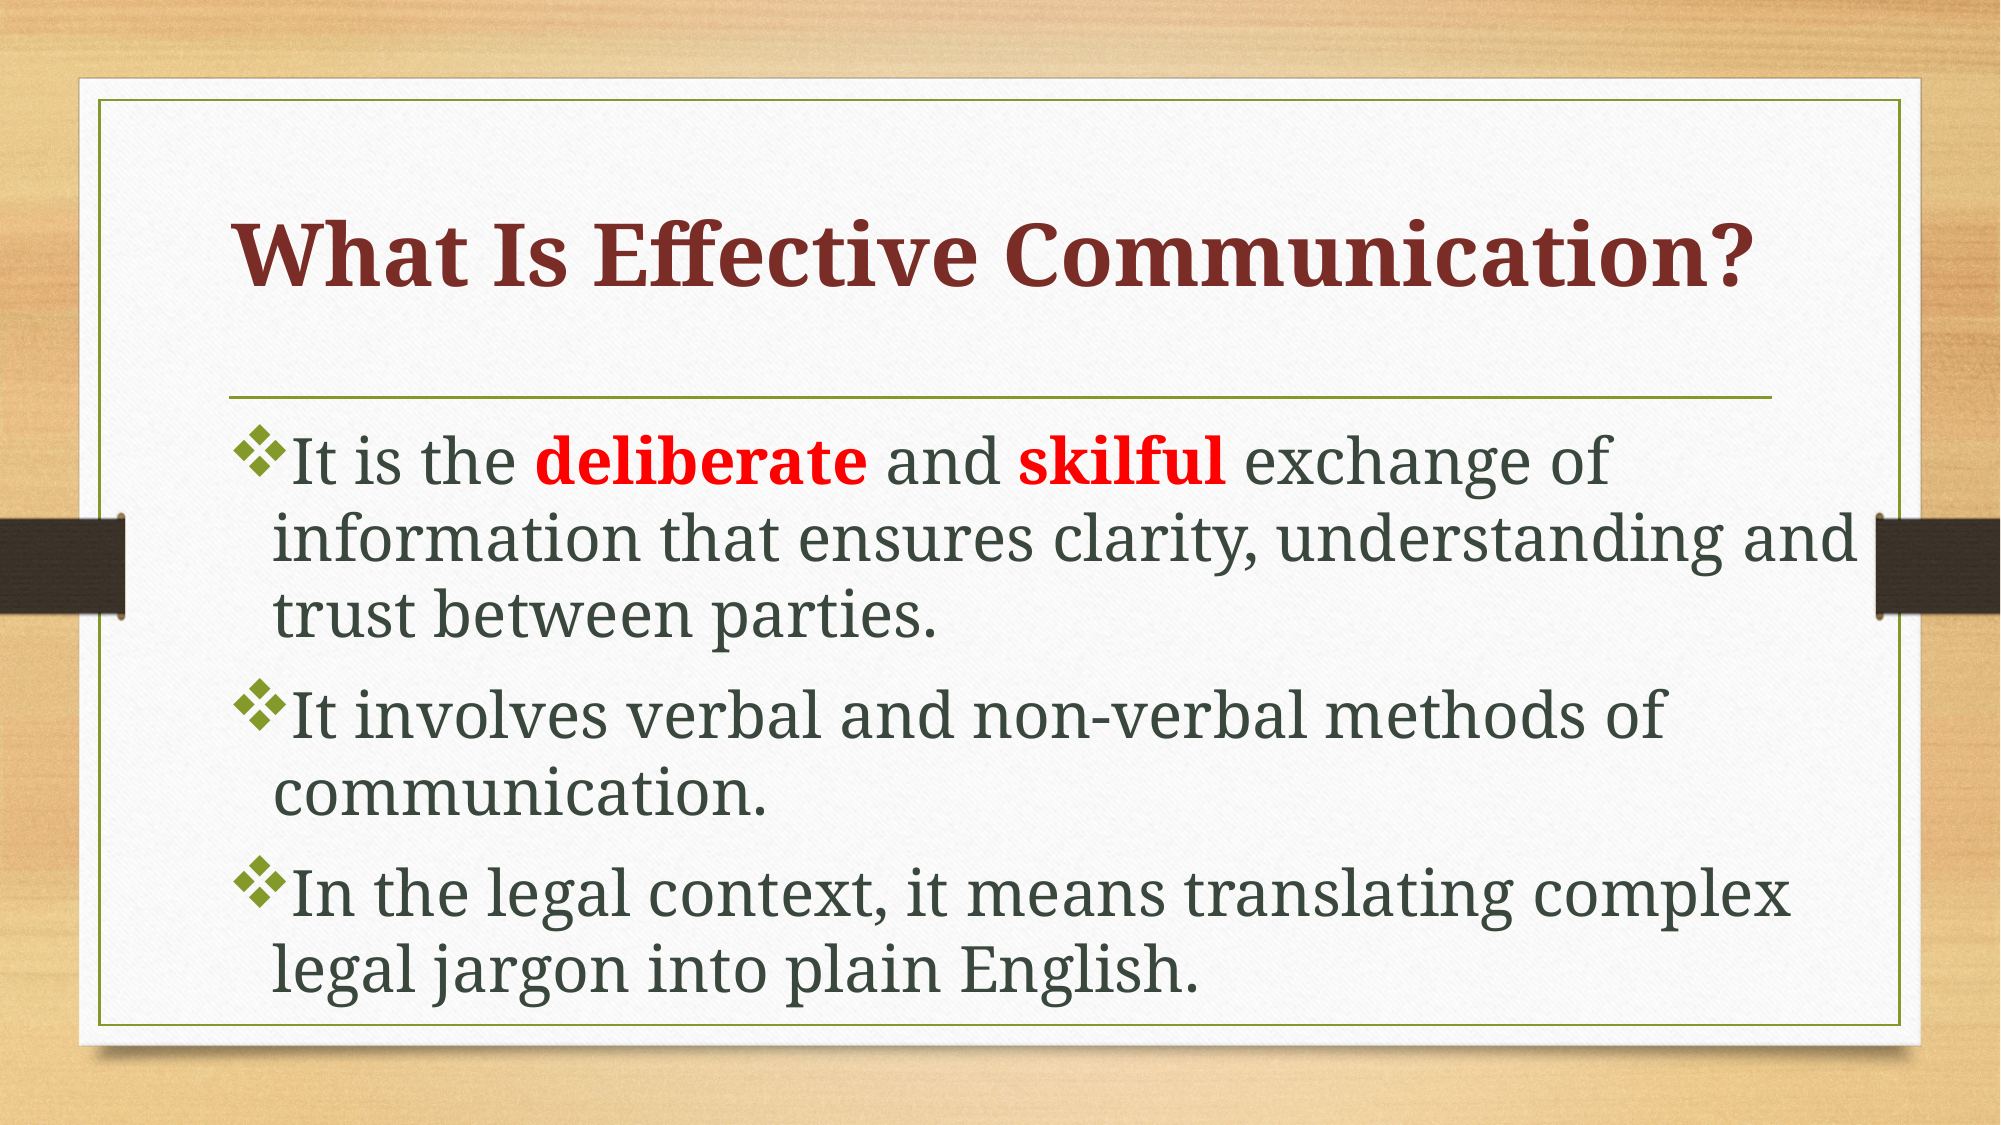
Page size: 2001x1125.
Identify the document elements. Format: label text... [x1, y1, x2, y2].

title What Is Effective Communication? [212, 130, 1778, 375]
list It is the deliberate and skilful exchange of information that ensures clarity, understanding and trust between parties. It involves verbal and non-verbal methods of communication. In the legal context, it means translating complex legal jargon into plain English. [212, 419, 1890, 1020]
picture [0, 0, 2001, 1125]
